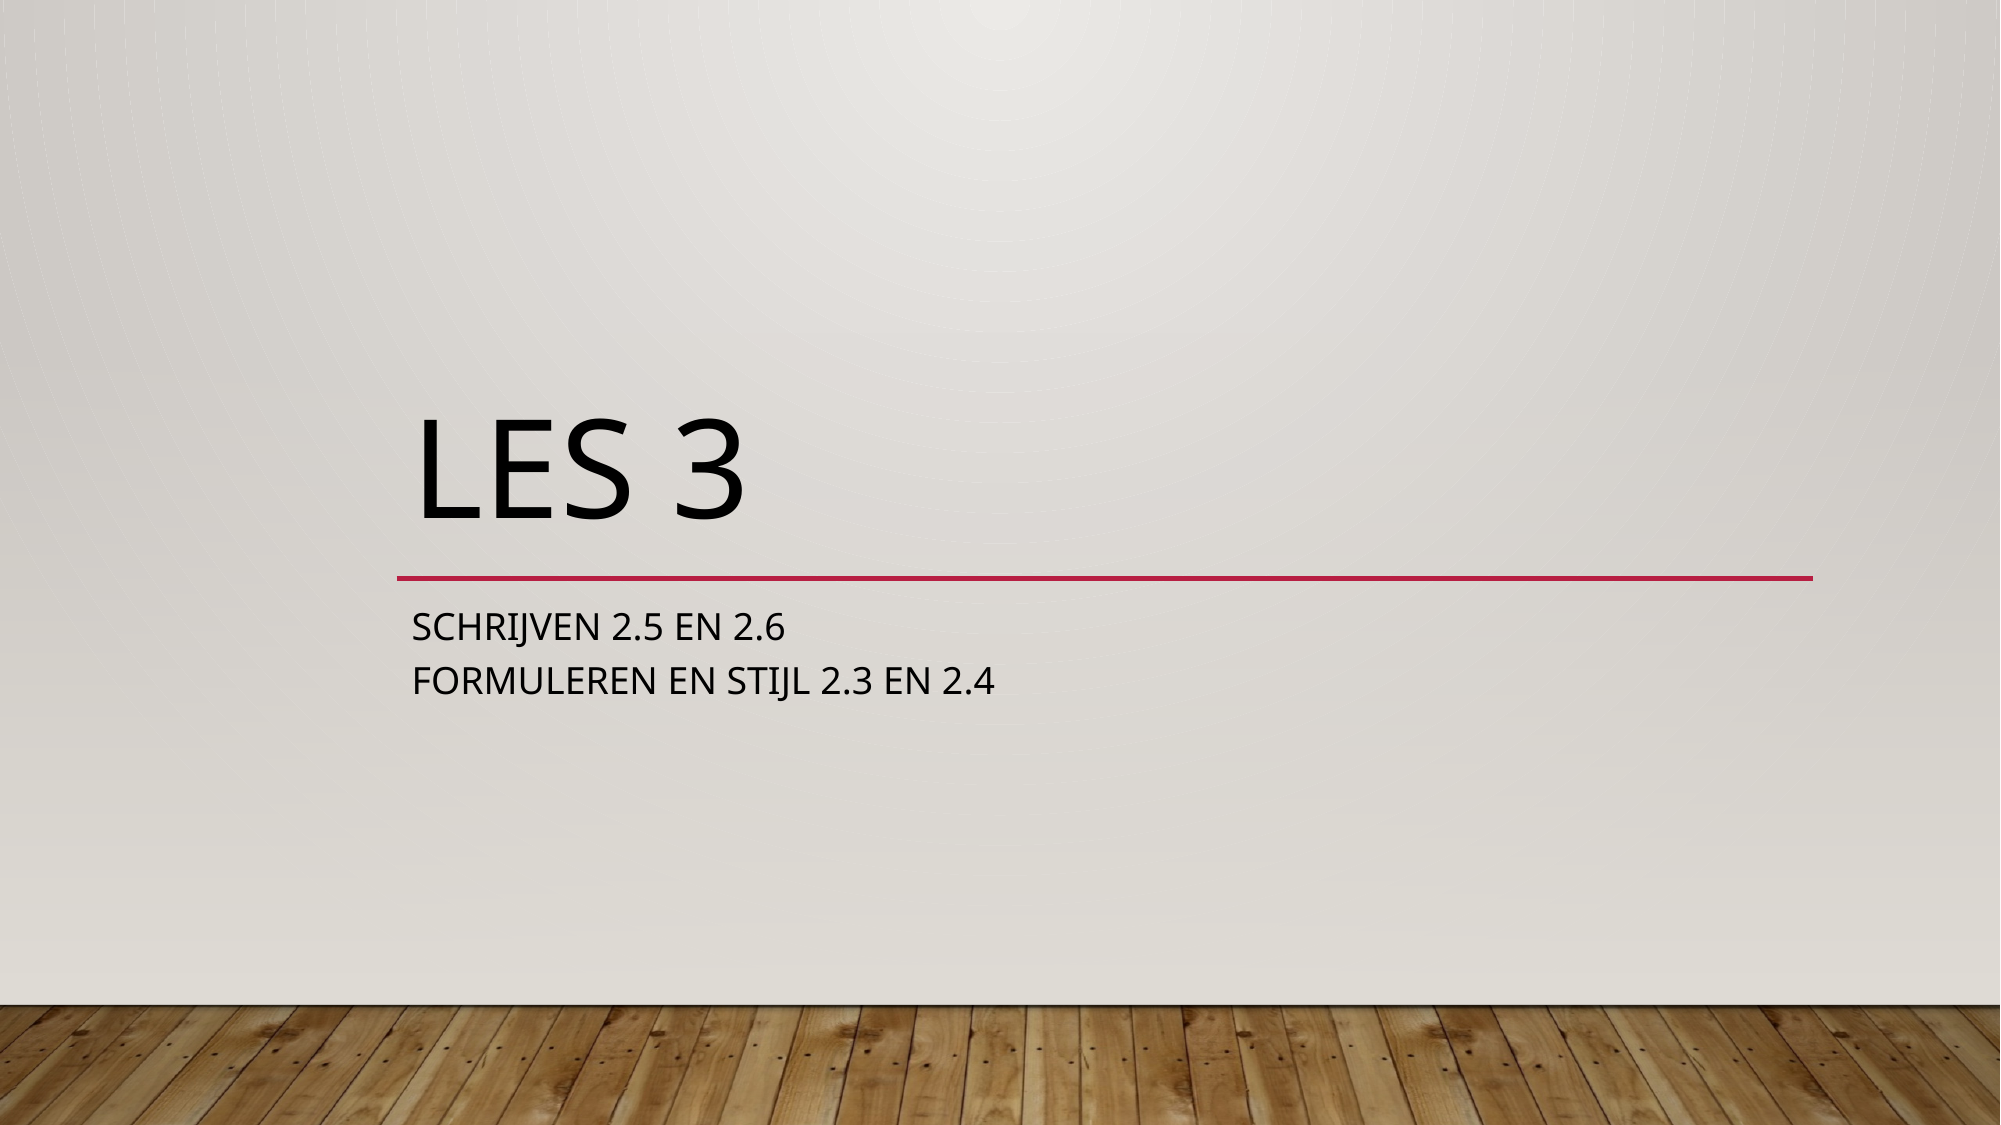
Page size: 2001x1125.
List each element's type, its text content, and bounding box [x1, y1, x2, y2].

title Les 3 [396, 131, 1814, 549]
subtitle Schrijven 2.5 en 2.6 Formuleren en stijl 2.3 en 2.4 [396, 579, 1814, 740]
picture [0, 1005, 2000, 1125]
